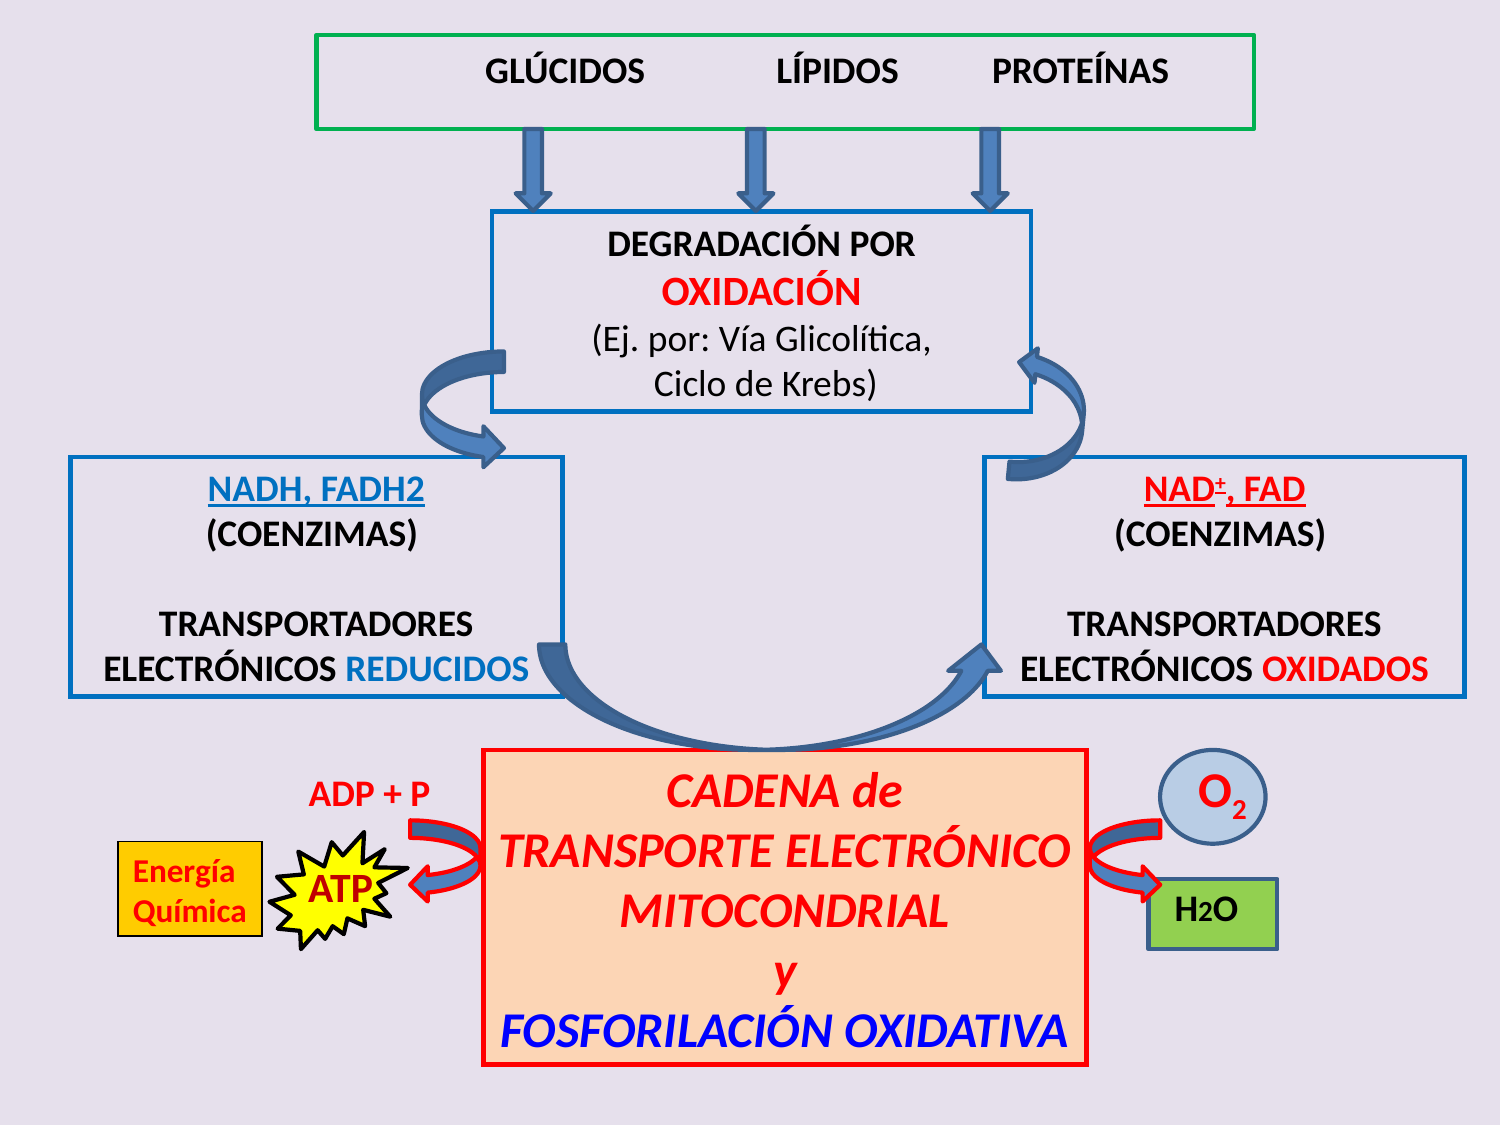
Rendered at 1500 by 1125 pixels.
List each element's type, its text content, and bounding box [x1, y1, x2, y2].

text_box DEGRADACIÓN POR OXIDACIÓN (Ej. por: Vía Glicolítica, Ciclo de Krebs) [492, 211, 1032, 412]
text_box [736, 126, 776, 214]
text_box [419, 349, 507, 470]
text_box NAD+, FAD (COENZIMAS) TRANSPORTADORES ELECTRÓNICOS OXIDADOS [984, 456, 1465, 697]
text_box [513, 126, 553, 214]
text_box H2O [1159, 876, 1254, 937]
text_box [326, 830, 367, 853]
text_box [1157, 755, 1250, 846]
text_box O2 [1183, 749, 1325, 833]
text_box [970, 126, 1010, 214]
text_box [1087, 818, 1163, 904]
text_box [1005, 346, 1087, 482]
text_box [536, 642, 1003, 753]
text_box [389, 865, 410, 880]
text_box [267, 873, 368, 952]
text_box [1146, 877, 1279, 951]
text_box NADH, FADH2 (COENZIMAS) TRANSPORTADORES ELECTRÓNICOS REDUCIDOS [70, 456, 563, 697]
text_box ATP [293, 853, 389, 919]
text_box CADENA de TRANSPORTE ELECTRÓNICO MITOCONDRIAL y FOSFORILACIÓN OXIDATIVA [483, 749, 1087, 1065]
text_box [408, 818, 483, 904]
text_box Energía Química [118, 841, 263, 937]
text_box [374, 847, 387, 853]
title GLÚCIDOS LÍPIDOS PROTEÍNAS [316, 35, 1254, 129]
text_box ADP + P [293, 761, 446, 822]
